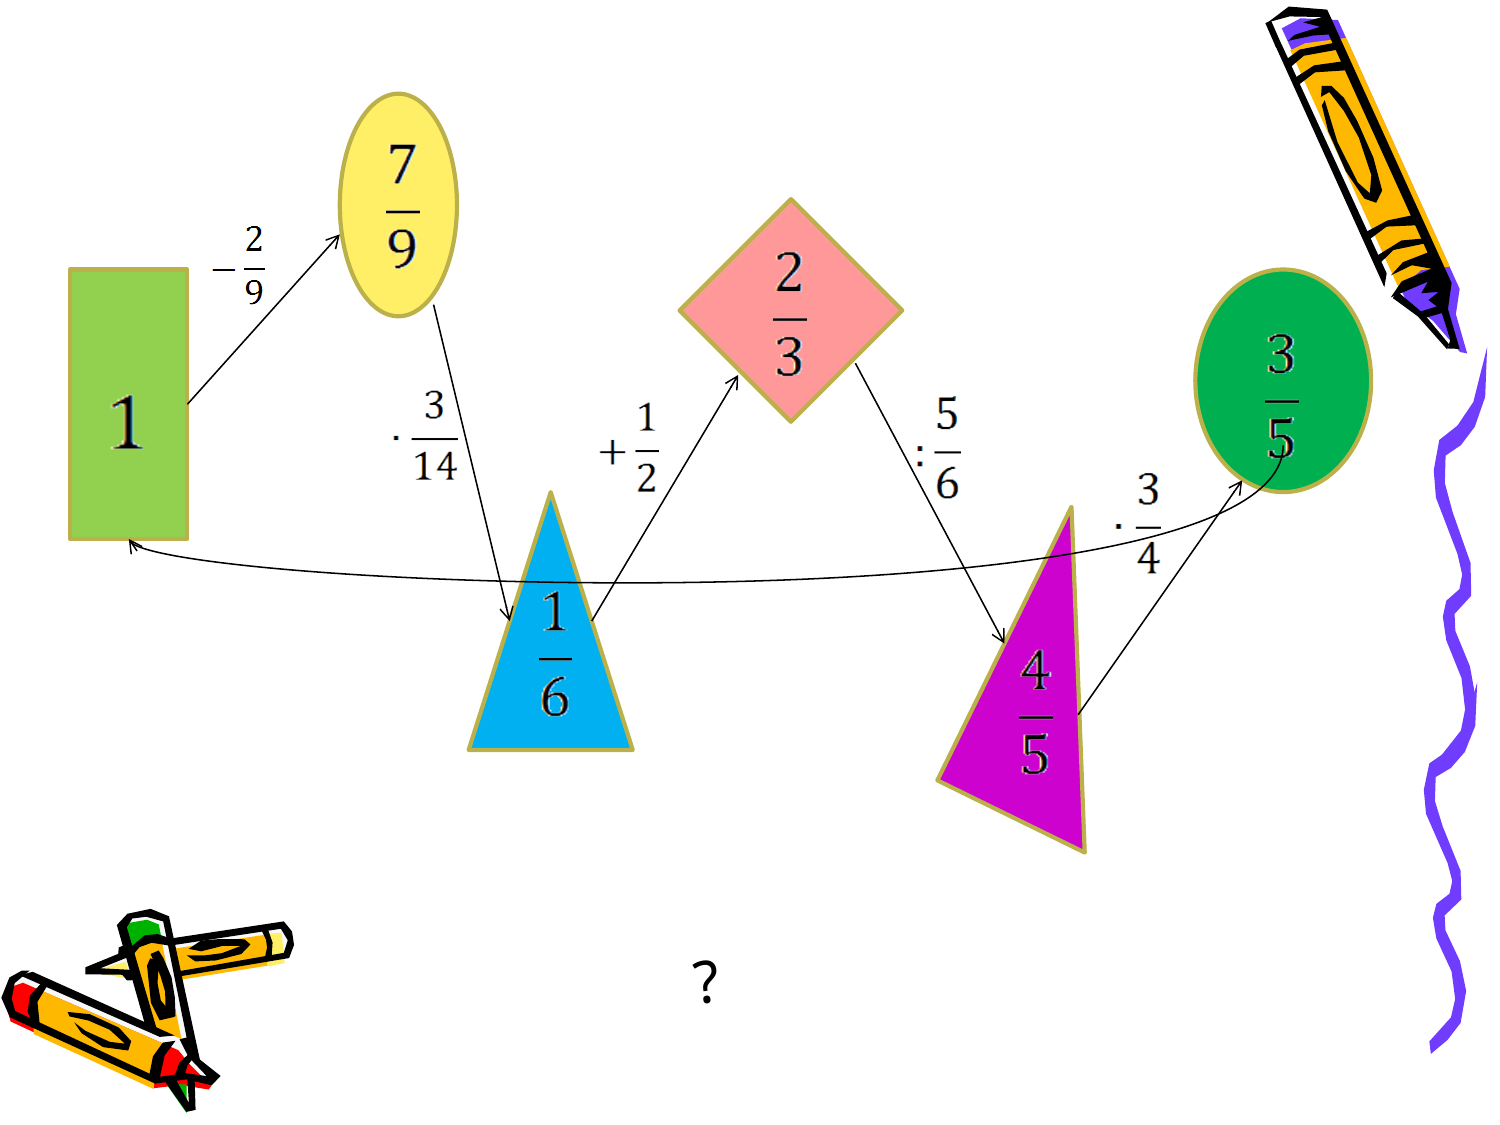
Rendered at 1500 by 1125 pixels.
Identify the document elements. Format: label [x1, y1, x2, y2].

picture [386, 140, 420, 273]
text_box [70, 93, 1372, 833]
picture [1265, 327, 1299, 460]
picture [773, 245, 807, 378]
text_box [0, 0, 1500, 75]
text_box [128, 491, 1284, 1023]
